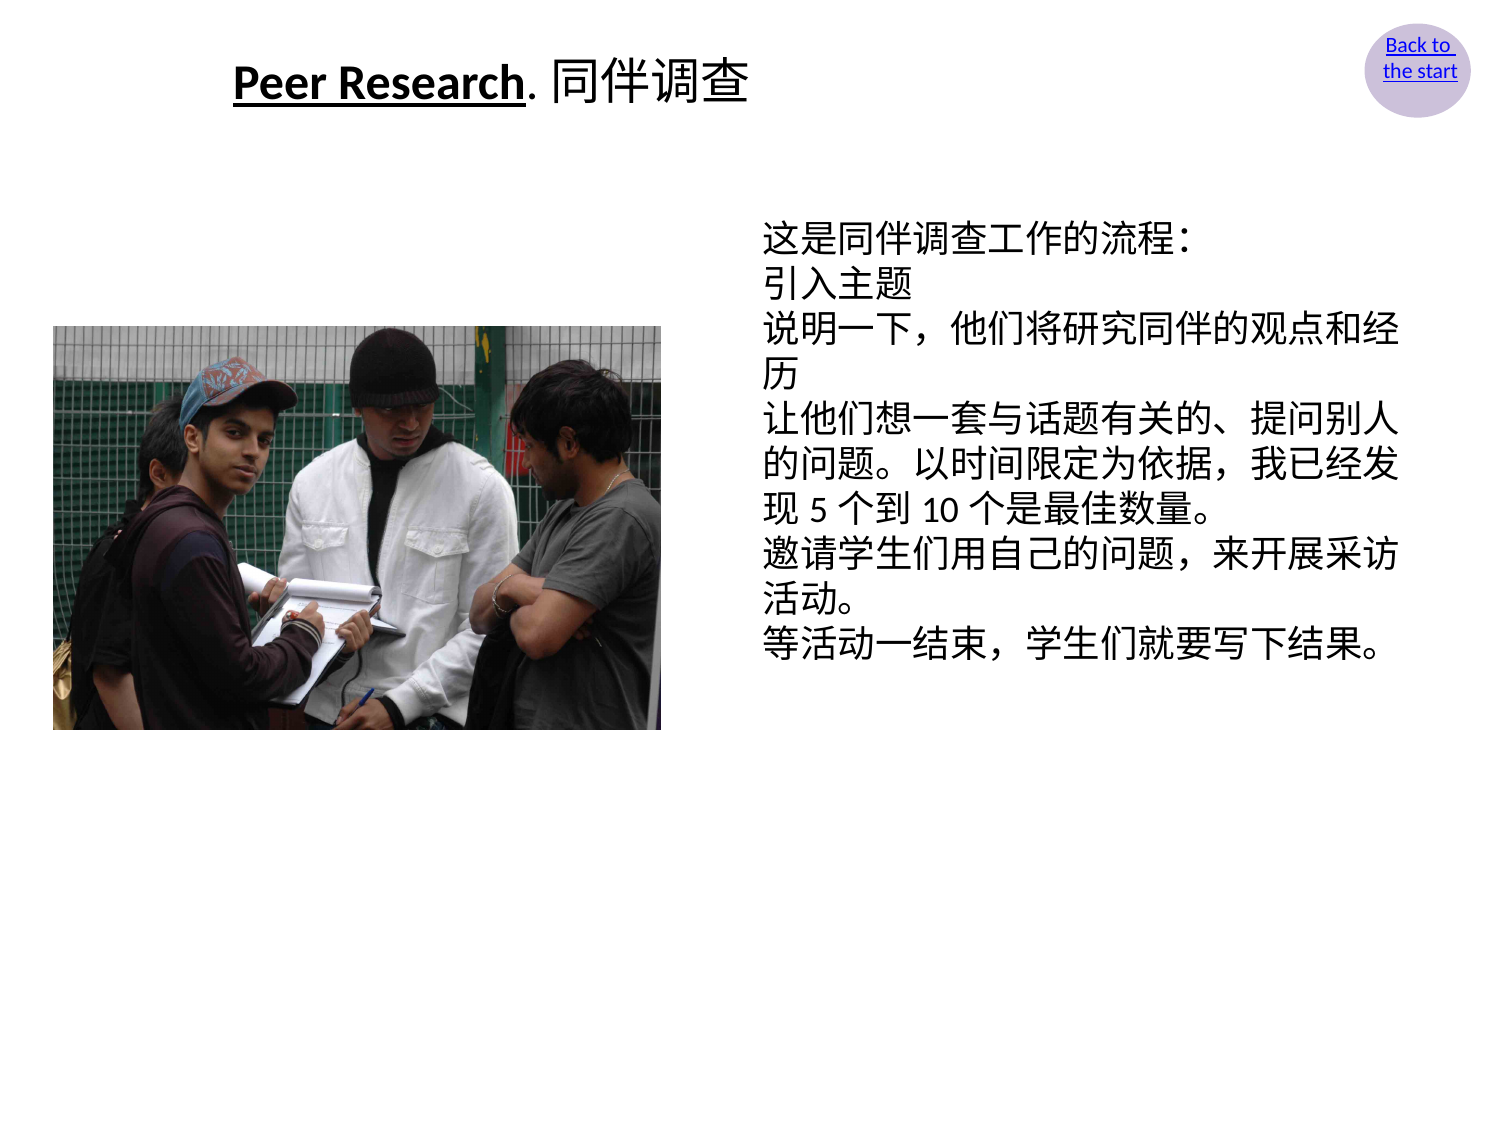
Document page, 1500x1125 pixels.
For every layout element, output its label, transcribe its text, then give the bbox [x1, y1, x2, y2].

text_box Back to the start [1359, 23, 1483, 91]
text_box [1367, 91, 1468, 120]
picture [52, 326, 661, 730]
text_box Peer Research.同伴调查 [442, 42, 1223, 118]
text_box 这是同伴调查工作的流程： 引入主题 说明一下，他们将研究同伴的观点和经历 让他们想一套与话题有关的、提问别人的问题。以时间限定为依据，我已经发现5个到10个是最佳数量。 邀请学生们用自己的问题，来开展采访活动。 等活动一结束，学生们就要写下结果。 [747, 208, 1433, 673]
text_box [10, 0, 442, 150]
